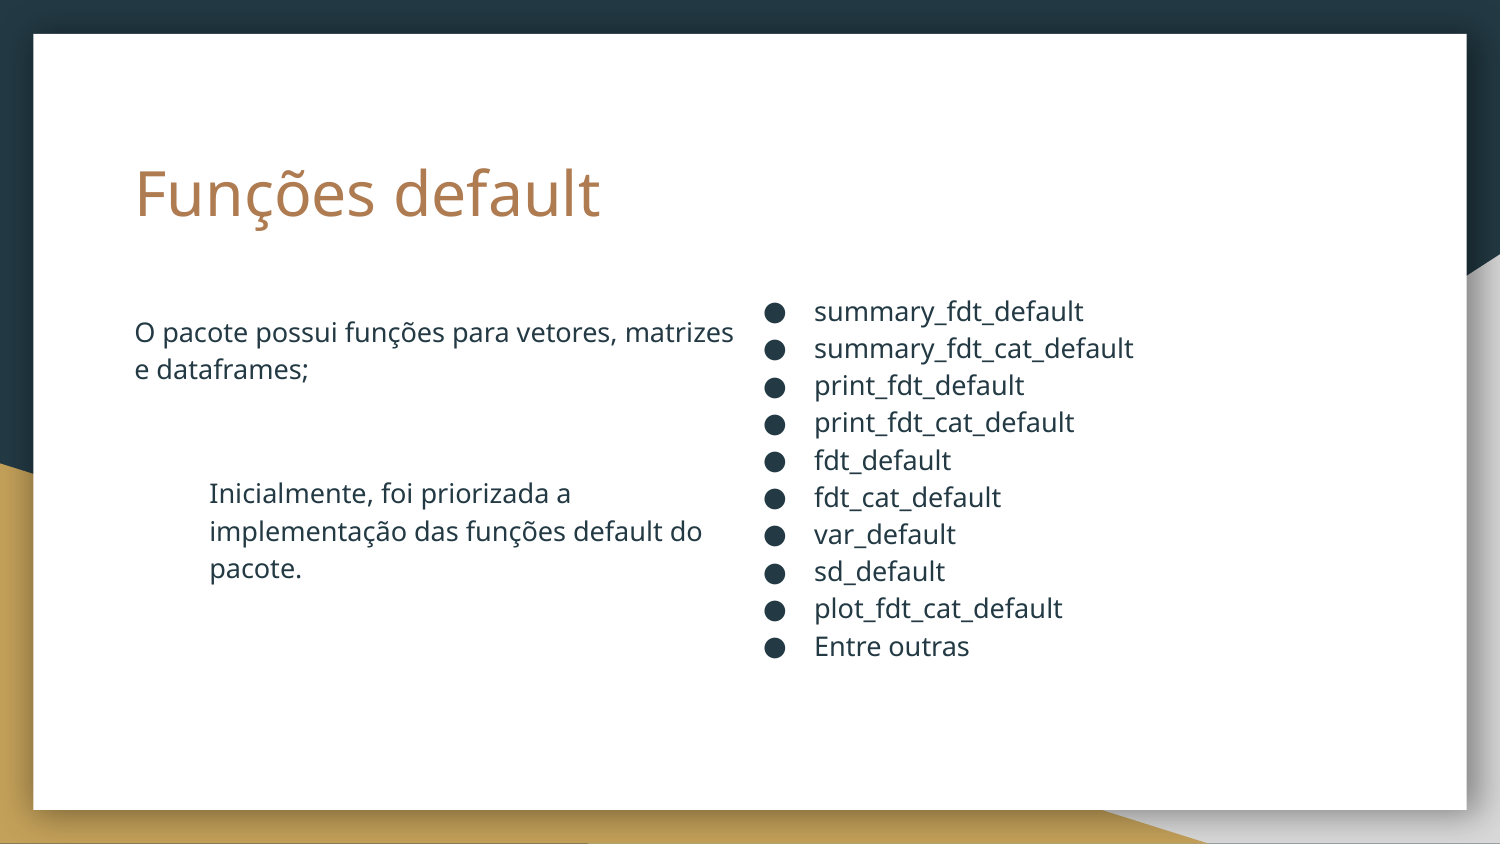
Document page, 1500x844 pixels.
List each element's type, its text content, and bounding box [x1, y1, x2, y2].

list summary_fdt_default summary_fdt_cat_default print_fdt_default print_fdt_cat_default fdt_default fdt_cat_default var_default sd_default plot_fdt_cat_default Entre outras [739, 274, 1422, 781]
list O pacote possui funções para vetores, matrizes e dataframes; Inicialmente, foi priorizada a implementação das funções default do pacote. [134, 295, 739, 729]
title Funções default [134, 138, 1366, 295]
